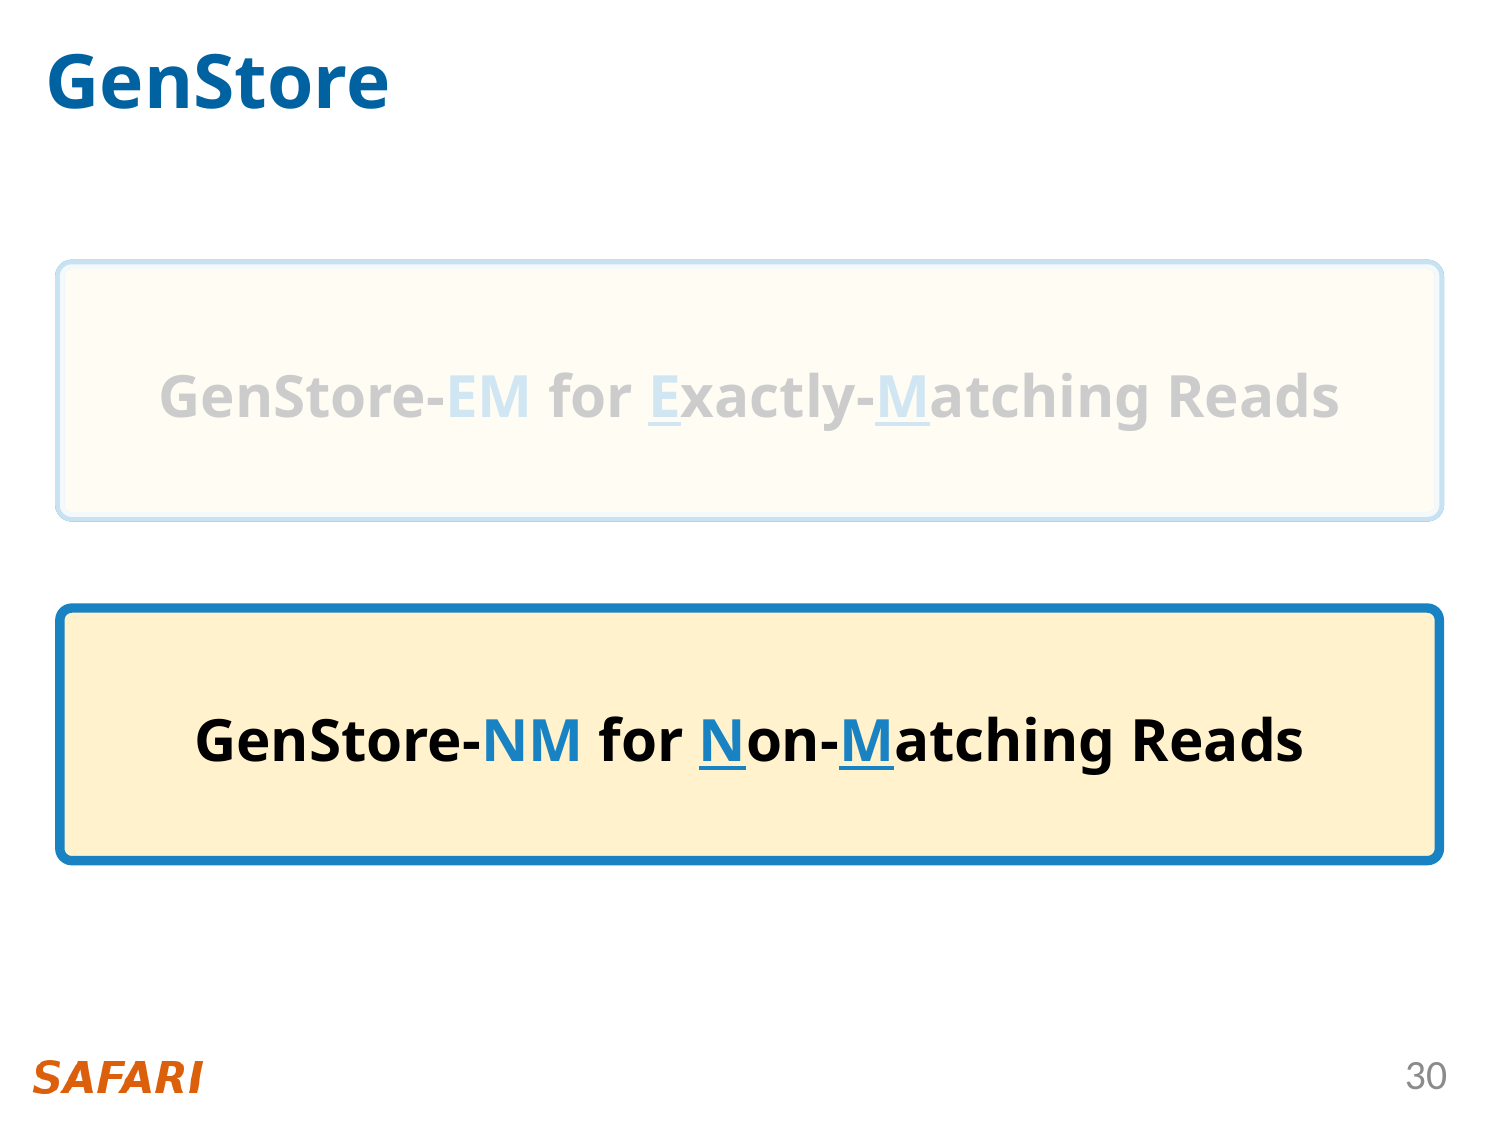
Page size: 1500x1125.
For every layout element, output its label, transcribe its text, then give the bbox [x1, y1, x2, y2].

picture [31, 1051, 209, 1104]
title GenStore [31, 15, 1475, 143]
text_box GenStore-NM for Non-Matching Reads [59, 608, 1440, 861]
text_box [59, 264, 1440, 517]
